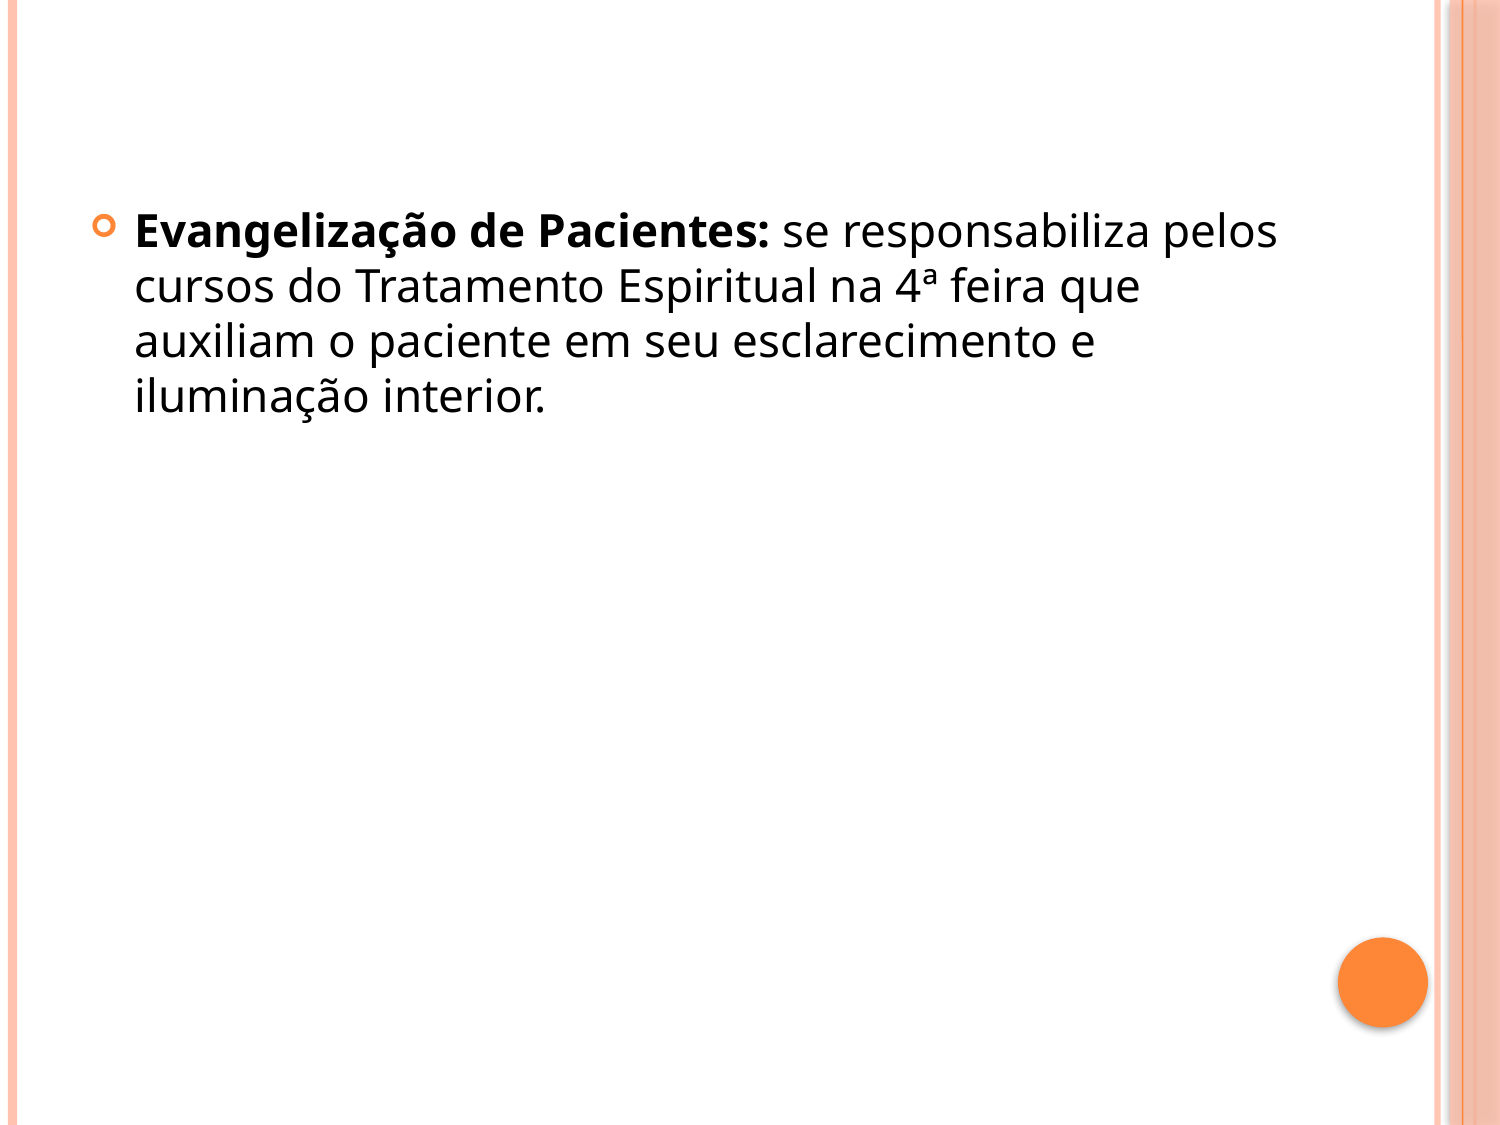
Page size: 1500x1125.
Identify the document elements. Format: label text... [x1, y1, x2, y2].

list Evangelização de Pacientes: se responsabiliza pelos cursos do Tratamento Espiritual na 4ª feira que auxiliam o paciente em seu esclarecimento e iluminação interior. [75, 54, 1300, 1062]
